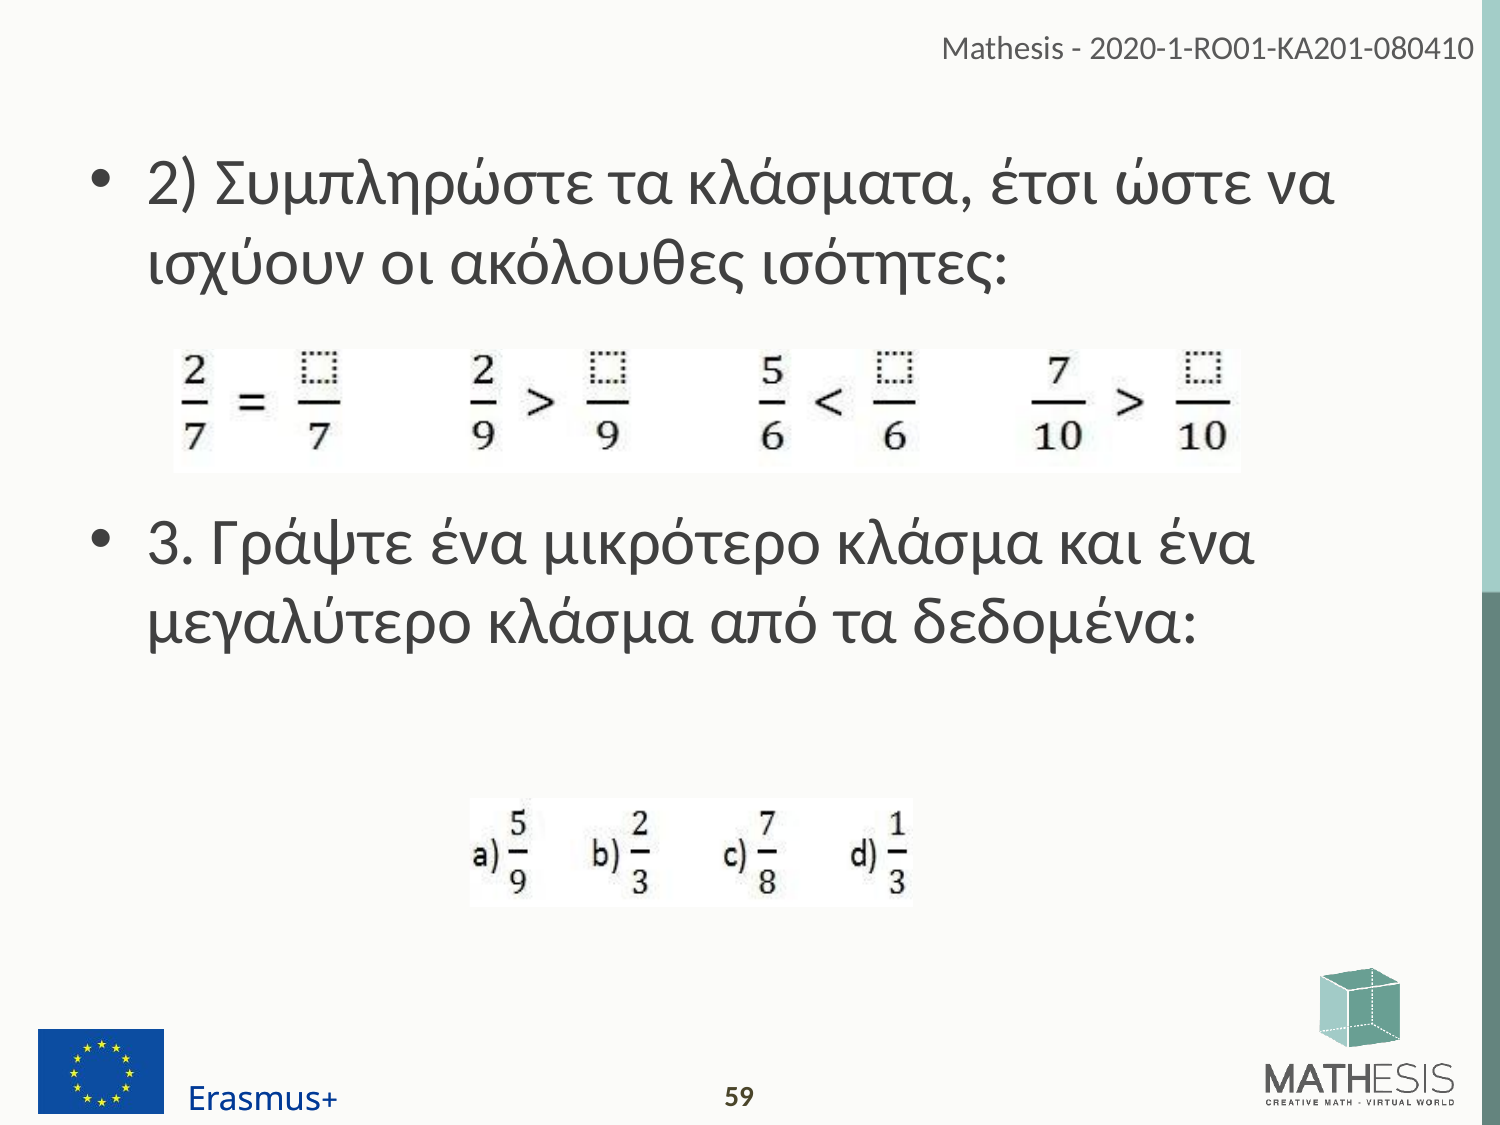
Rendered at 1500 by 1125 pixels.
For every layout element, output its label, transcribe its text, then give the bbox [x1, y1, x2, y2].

picture [469, 798, 914, 908]
picture [173, 349, 1242, 474]
list 2) Συμπληρώστε τα κλάσματα, έτσι ώστε να ισχύουν οι ακόλουθες ισότητες: 3. Γράψτε ένα μικρότερο κλάσμα και ένα μεγαλύτερο κλάσμα από τα δεδομένα: [75, 130, 1425, 1005]
picture [38, 1029, 164, 1114]
